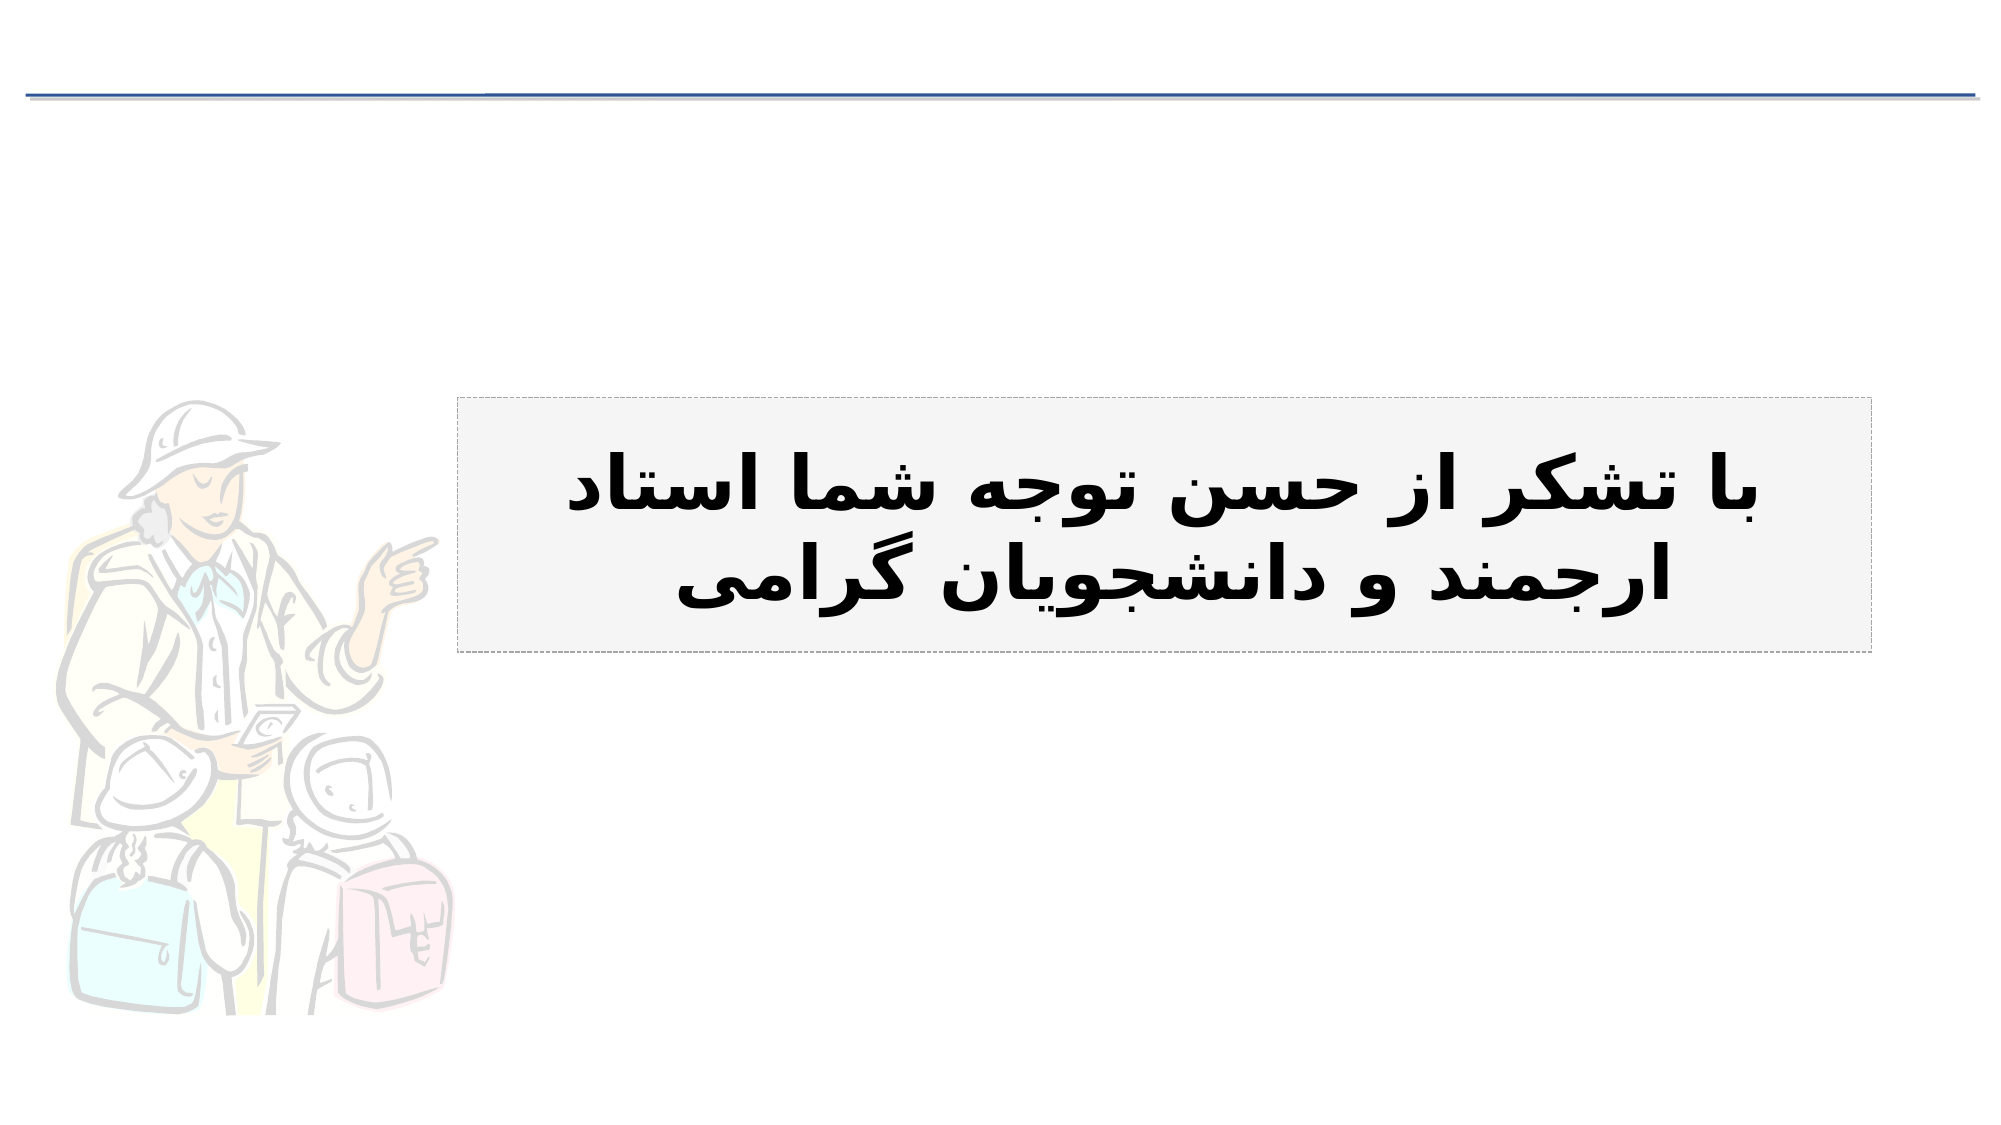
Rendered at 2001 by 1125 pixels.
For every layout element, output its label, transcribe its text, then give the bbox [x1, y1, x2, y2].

text_box با تشکر از حسن توجه شما استاد ارجمند و دانشجویان گرامی [457, 396, 1873, 653]
picture [52, 397, 458, 1016]
